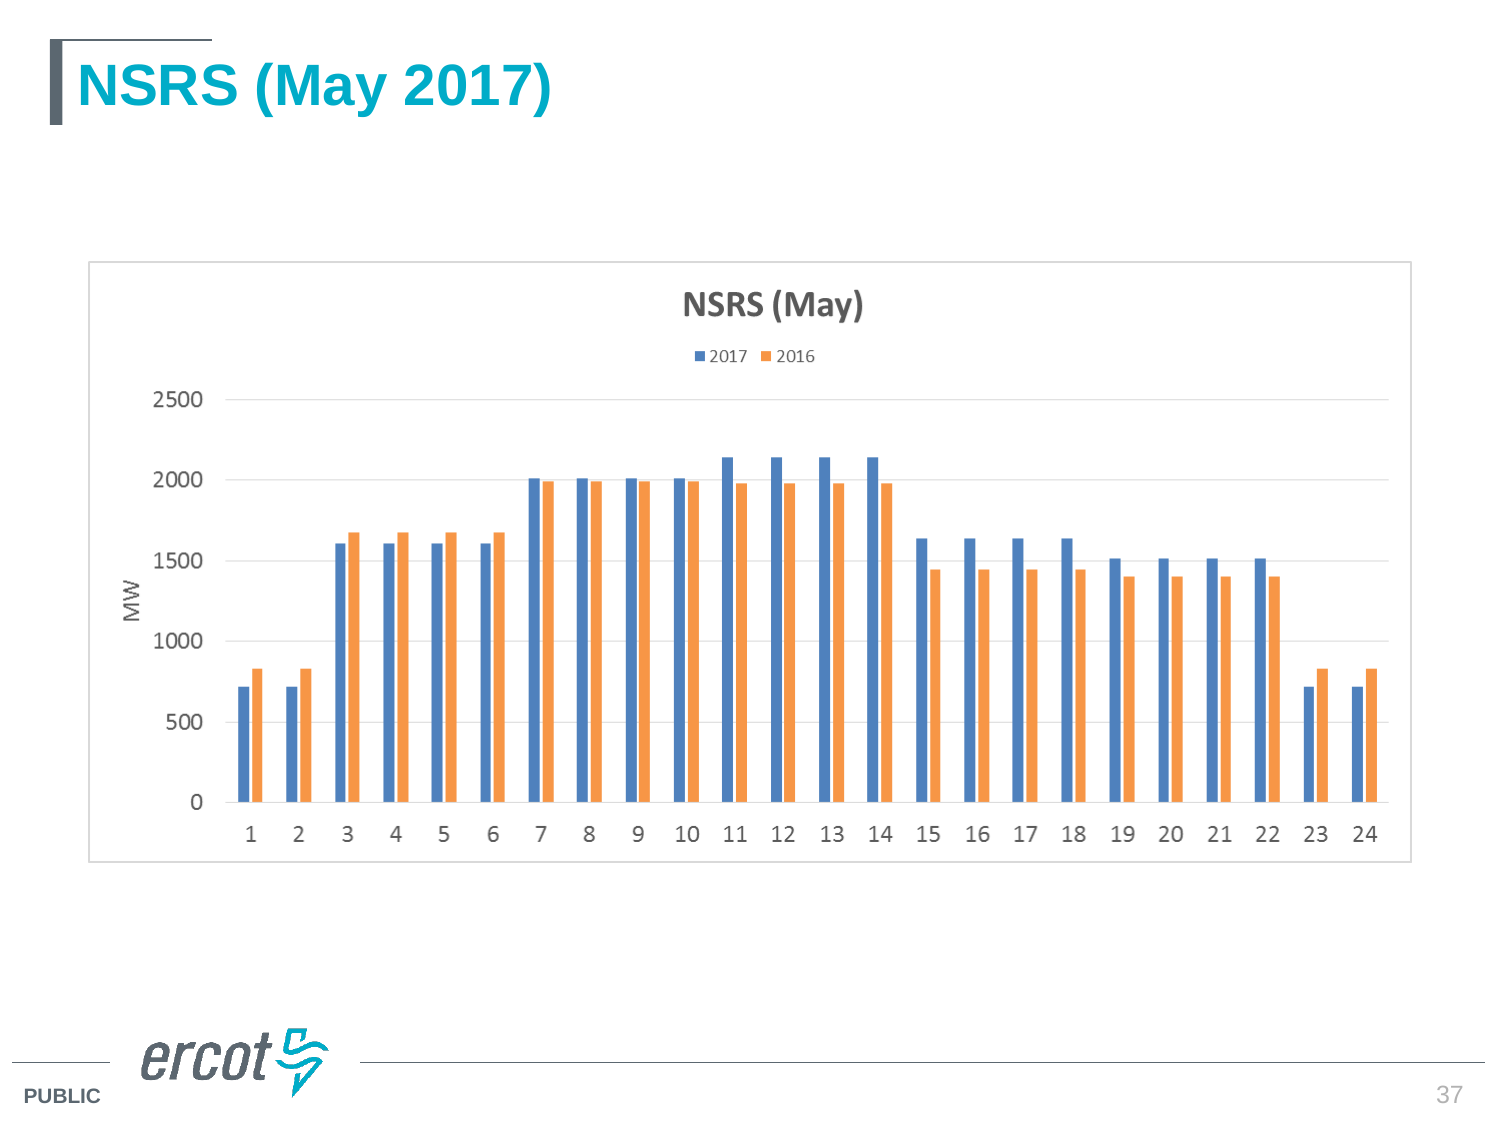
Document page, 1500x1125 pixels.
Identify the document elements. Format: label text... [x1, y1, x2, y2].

slide_number 37 [1412, 1076, 1488, 1112]
picture [88, 261, 1412, 864]
title NSRS (May 2017) [62, 39, 1450, 228]
picture [137, 1024, 332, 1100]
